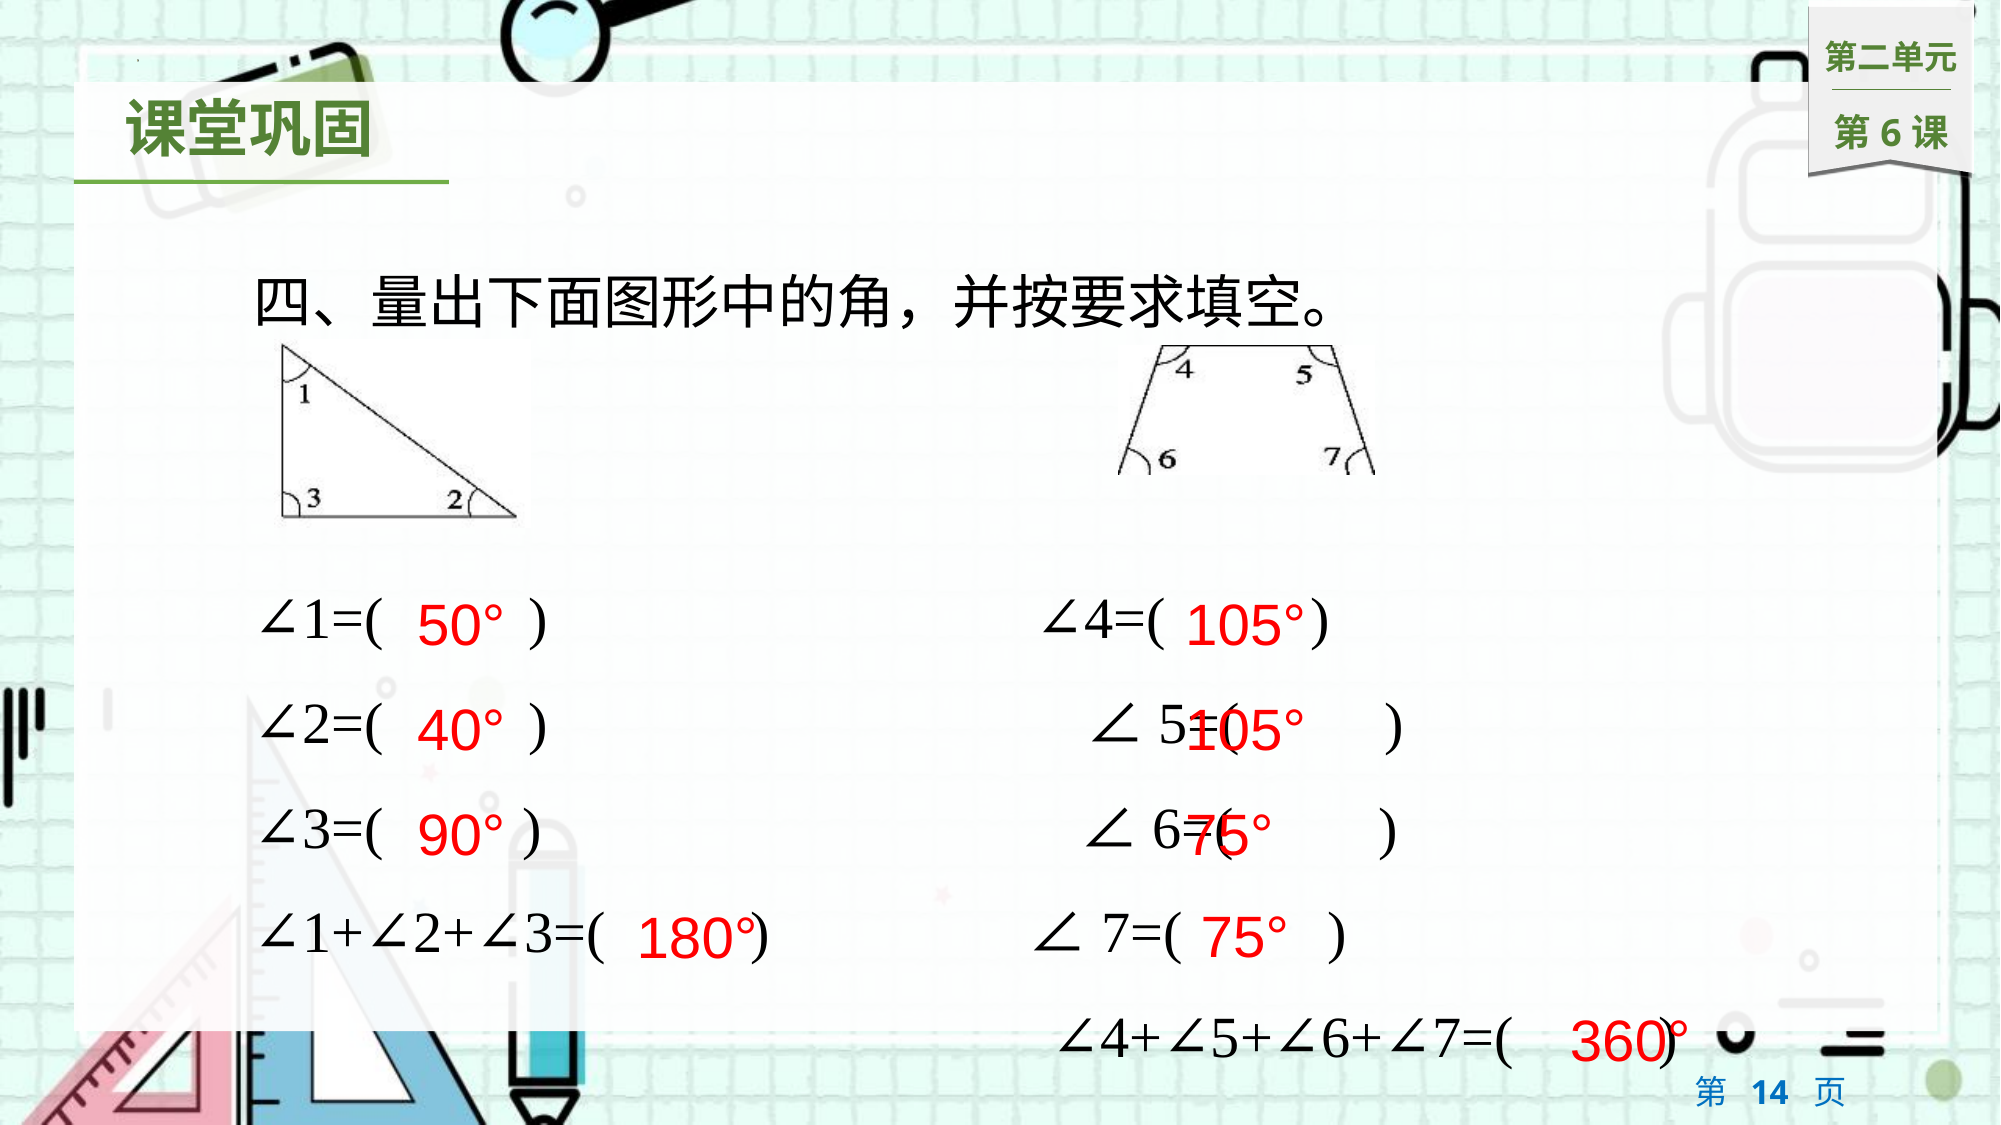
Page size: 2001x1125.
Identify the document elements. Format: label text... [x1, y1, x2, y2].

list 四、量出下面图形中的角，并按要求填空。 ∠1=( ) ∠4=( ) ∠2=( ) ∠5=( ) ∠3=( ) ∠6=( ) ∠1+∠2+∠3=( ) ∠7=( ) ∠4+∠5+∠6+∠7=( ) [121, 222, 1903, 985]
text_box 180° [621, 857, 775, 964]
list 50° 40° 90° [402, 545, 555, 651]
picture [274, 339, 531, 528]
picture [1118, 345, 1375, 475]
text_box 105° 105° 75° [1170, 544, 1323, 651]
text_box 360° [1555, 961, 1708, 1067]
picture [1938, 168, 1971, 176]
picture [0, 0, 2000, 1125]
text_box 75° [1185, 857, 1339, 963]
